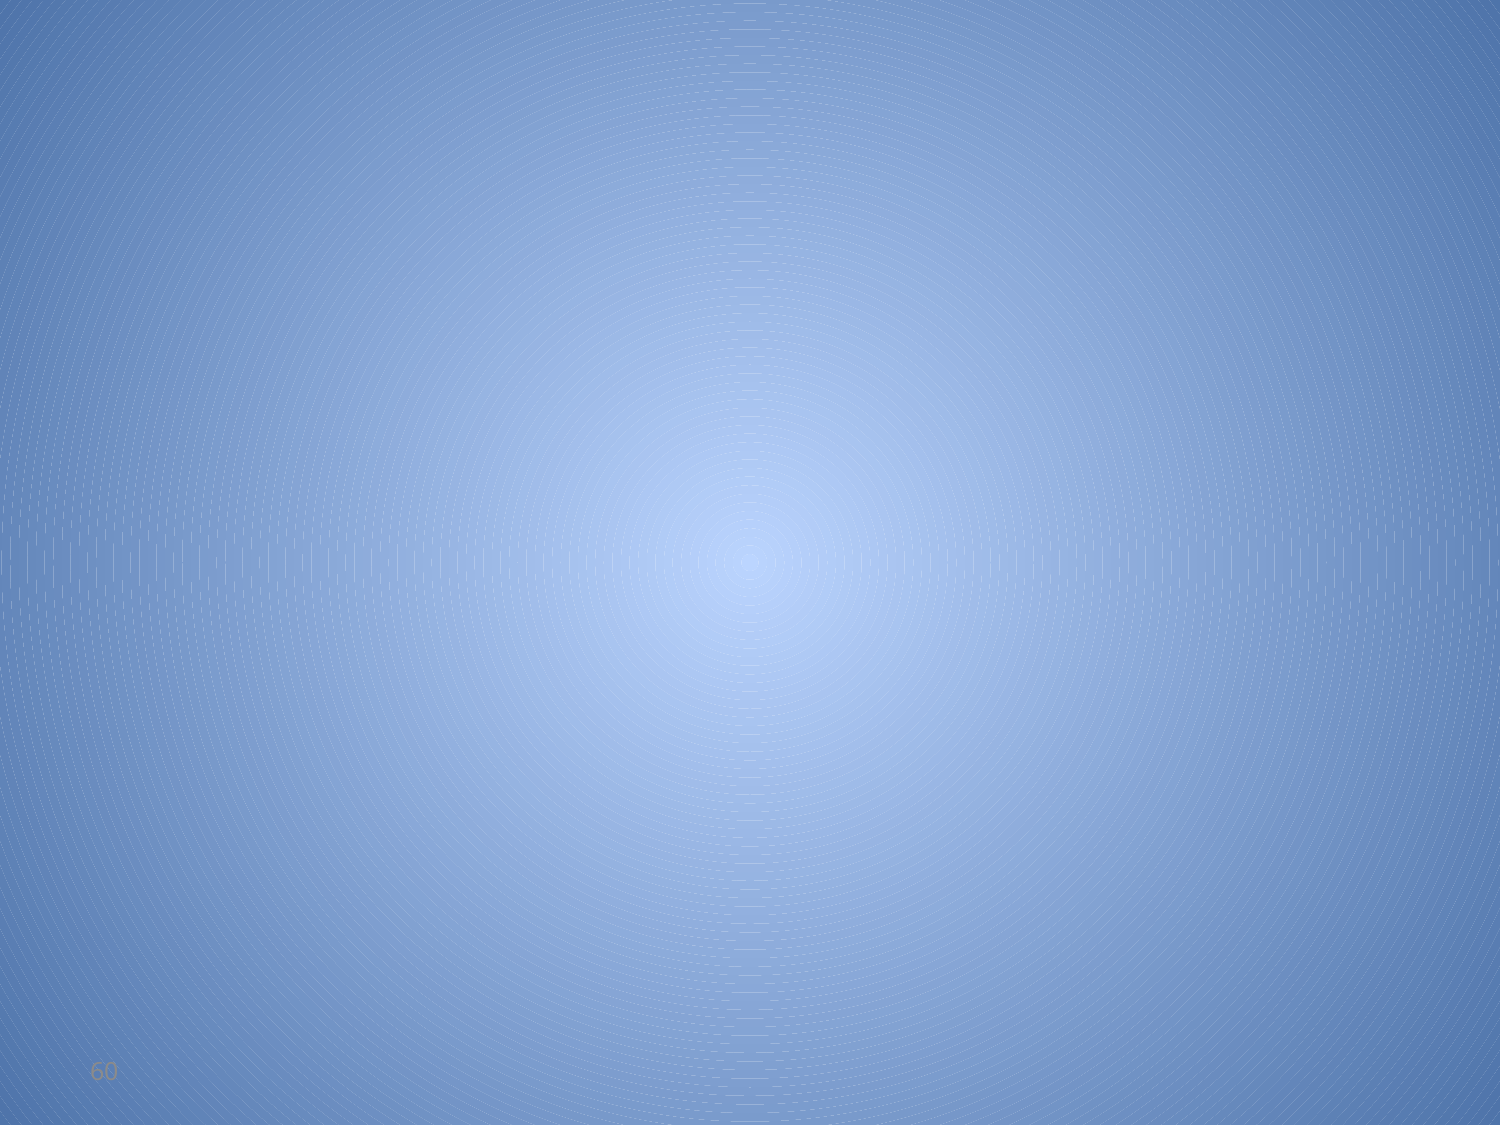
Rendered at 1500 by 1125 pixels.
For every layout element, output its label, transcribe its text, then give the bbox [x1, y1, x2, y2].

slide_number 60 [75, 1042, 425, 1103]
